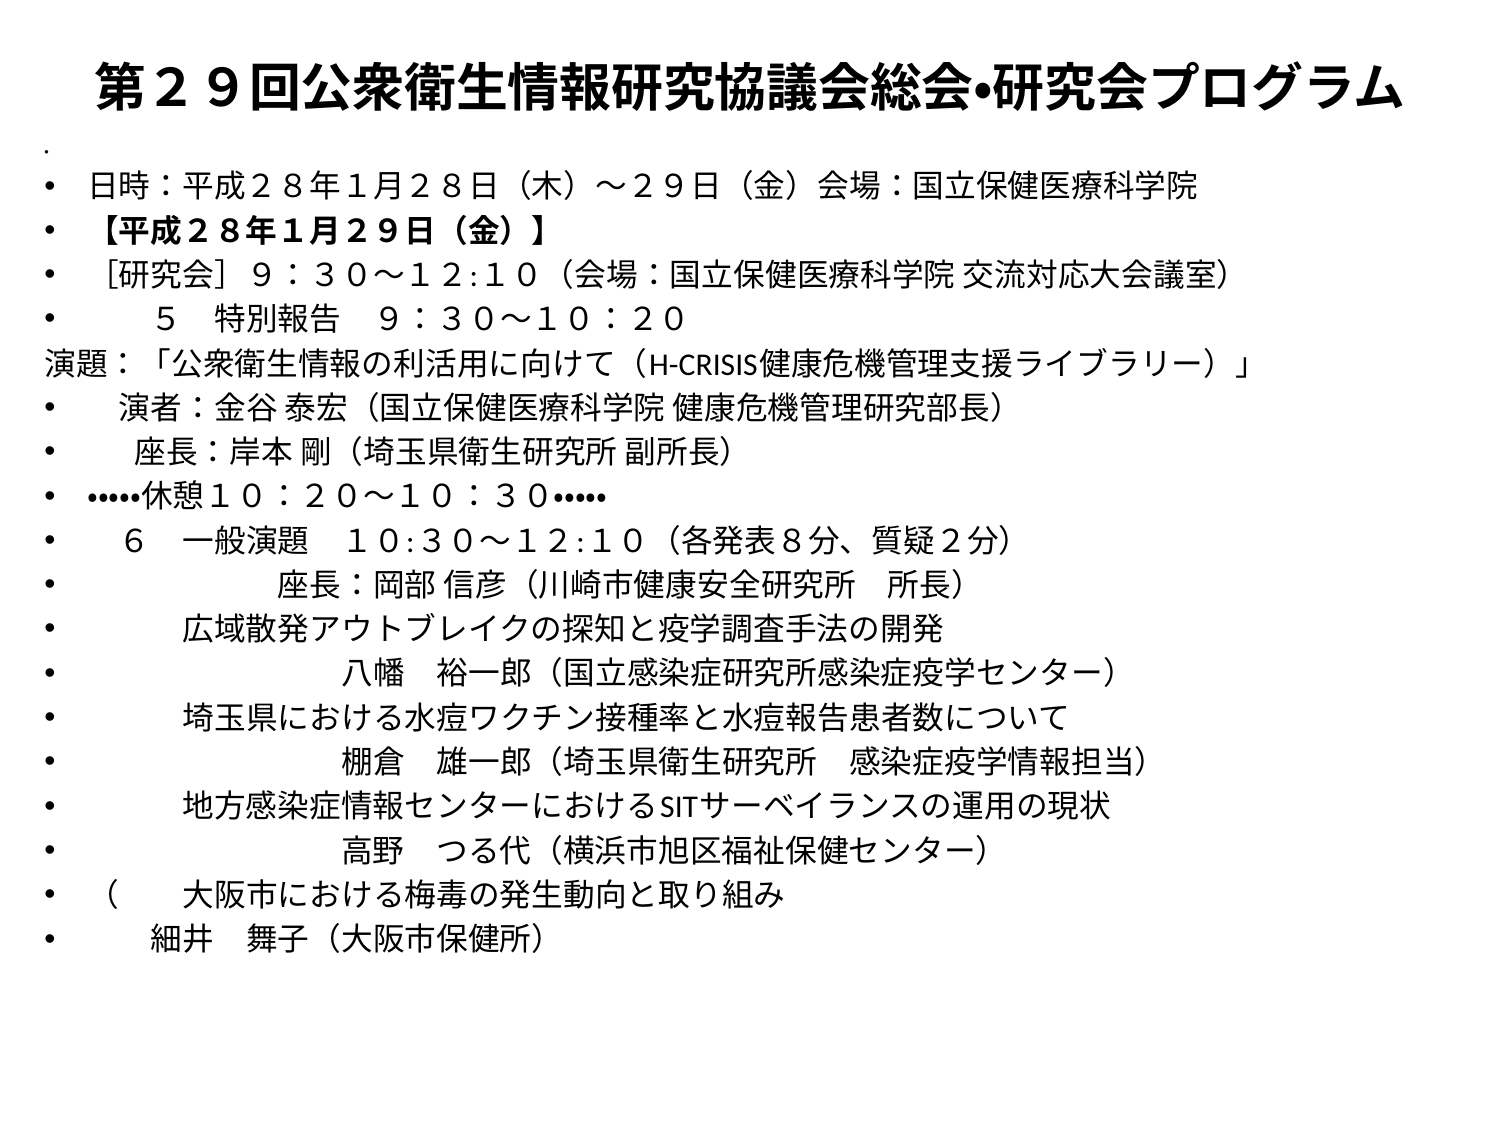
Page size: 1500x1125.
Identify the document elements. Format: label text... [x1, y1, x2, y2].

title 第２９回公衆衛生情報研究協議会総会・研究会プログラム [75, 45, 1425, 126]
list 日時：平成２８年１月２８日（木）～２９日（金）会場：国立保健医療科学院 【平成２８年１月２９日（金）】 ［研究会］９：３０～１２:１０（会場：国立保健医療科学院 交流対応大会議室） ５ 特別報告 ９：３０～１０：２０ 演題：「公衆衛生情報の利活用に向けて（H-CRISIS健康危機管理支援ライブラリー）」 演者：金谷 泰宏（国立保健医療科学院 健康危機管理研究部長） 座長：岸本 剛（埼玉県衛生研究所 副所長） ・・・・・休憩１０：２０～１０：３０・・・・・ ６ 一般演題 １０:３０～１２:１０（各発表８分、質疑２分） 座長：岡部 信彦（川崎市健康安全研究所 所長） 広域散発アウトブレイクの探知と疫学調査手法の開発 八幡 裕一郎（国立感染症研究所感染症疫学センター） 埼玉県における水痘ワクチン接種率と水痘報告患者数について 棚倉 雄一郎（埼玉県衛生研究所 感染症疫学情報担当） 地方感染症情報センターにおけるSITサーベイランスの運用の現状 高野 つる代（横浜市旭区福祉保健センター） （ 大阪市における梅毒の発生動向と取り組み 細井 舞子（大阪市保健所） [29, 137, 1436, 994]
